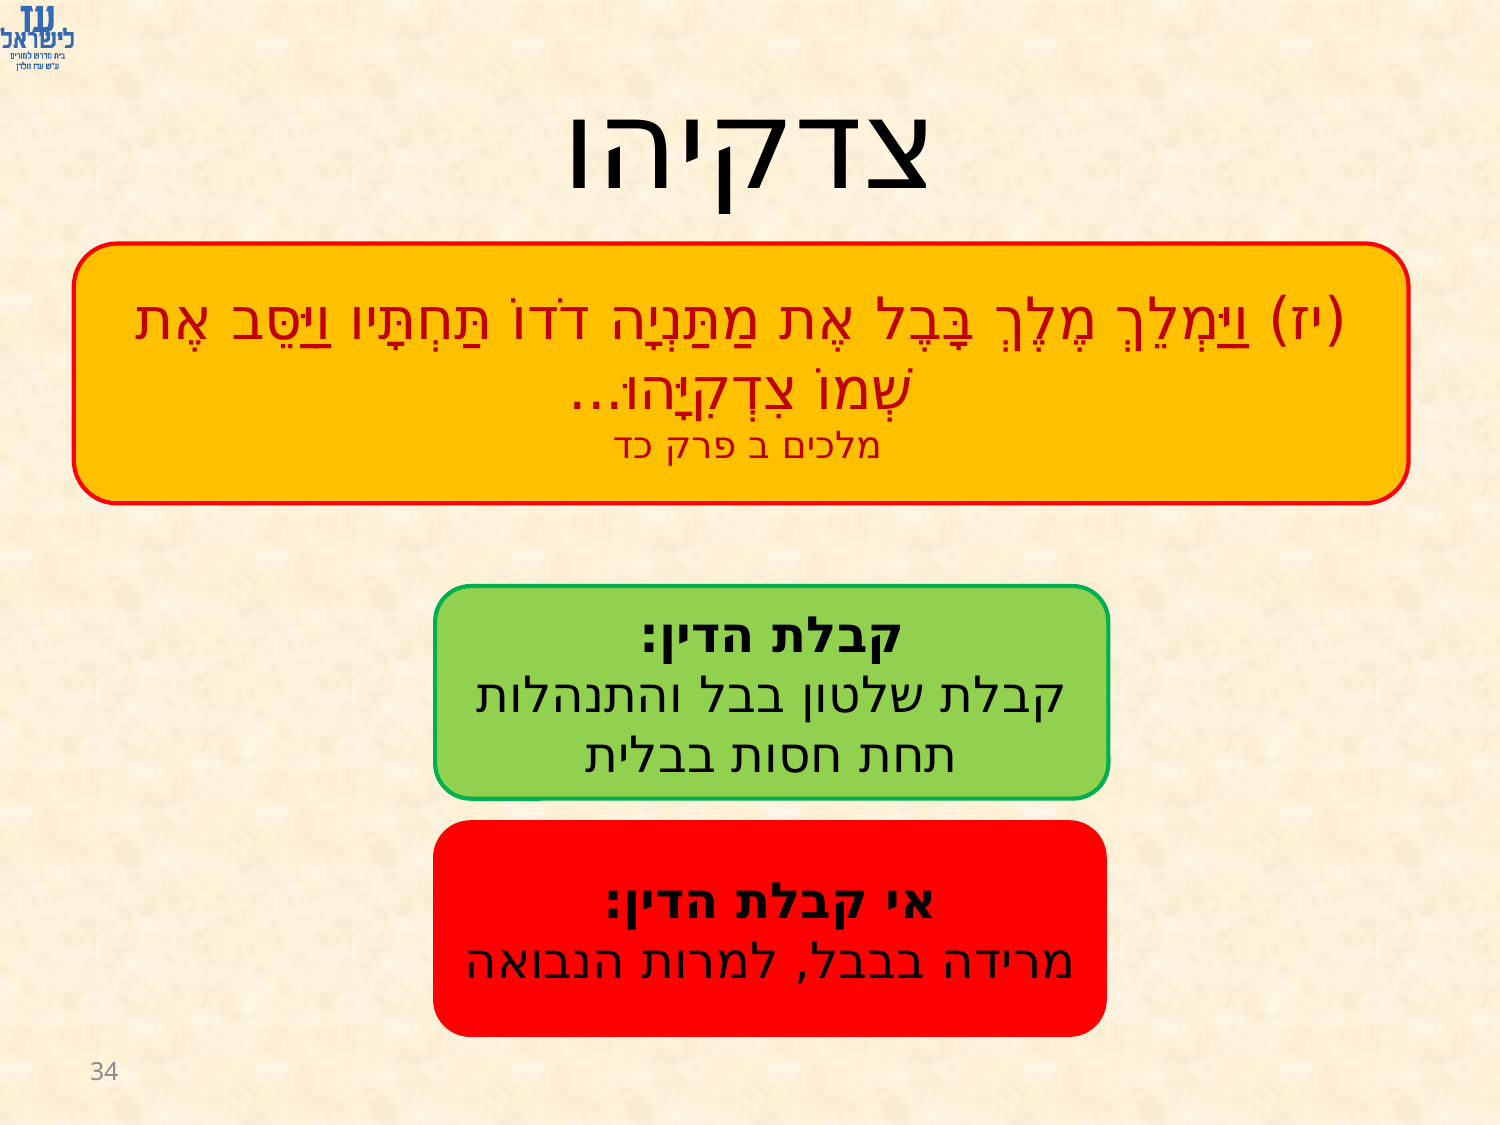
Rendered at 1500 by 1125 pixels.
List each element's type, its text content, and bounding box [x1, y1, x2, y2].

slide_number 34 [75, 1042, 425, 1103]
title צדקיהו [75, 45, 1425, 233]
text_box אי קבלת הדין: מרידה בבבל, למרות הנבואה [433, 820, 1107, 1037]
text_box קבלת הדין: קבלת שלטון בבל והתנהלות תחת חסות בבלית [433, 583, 1111, 801]
picture [0, 0, 1500, 1125]
text_box (יז) וַיַּמְלֵךְ מֶלֶךְ בָּבֶל אֶת מַתַּנְיָה דֹדוֹ תַּחְתָּיו וַיַּסֵּב אֶת שְׁמוֹ צִדְקִיָּהוּ... מלכים ב פרק כד [71, 241, 1411, 506]
